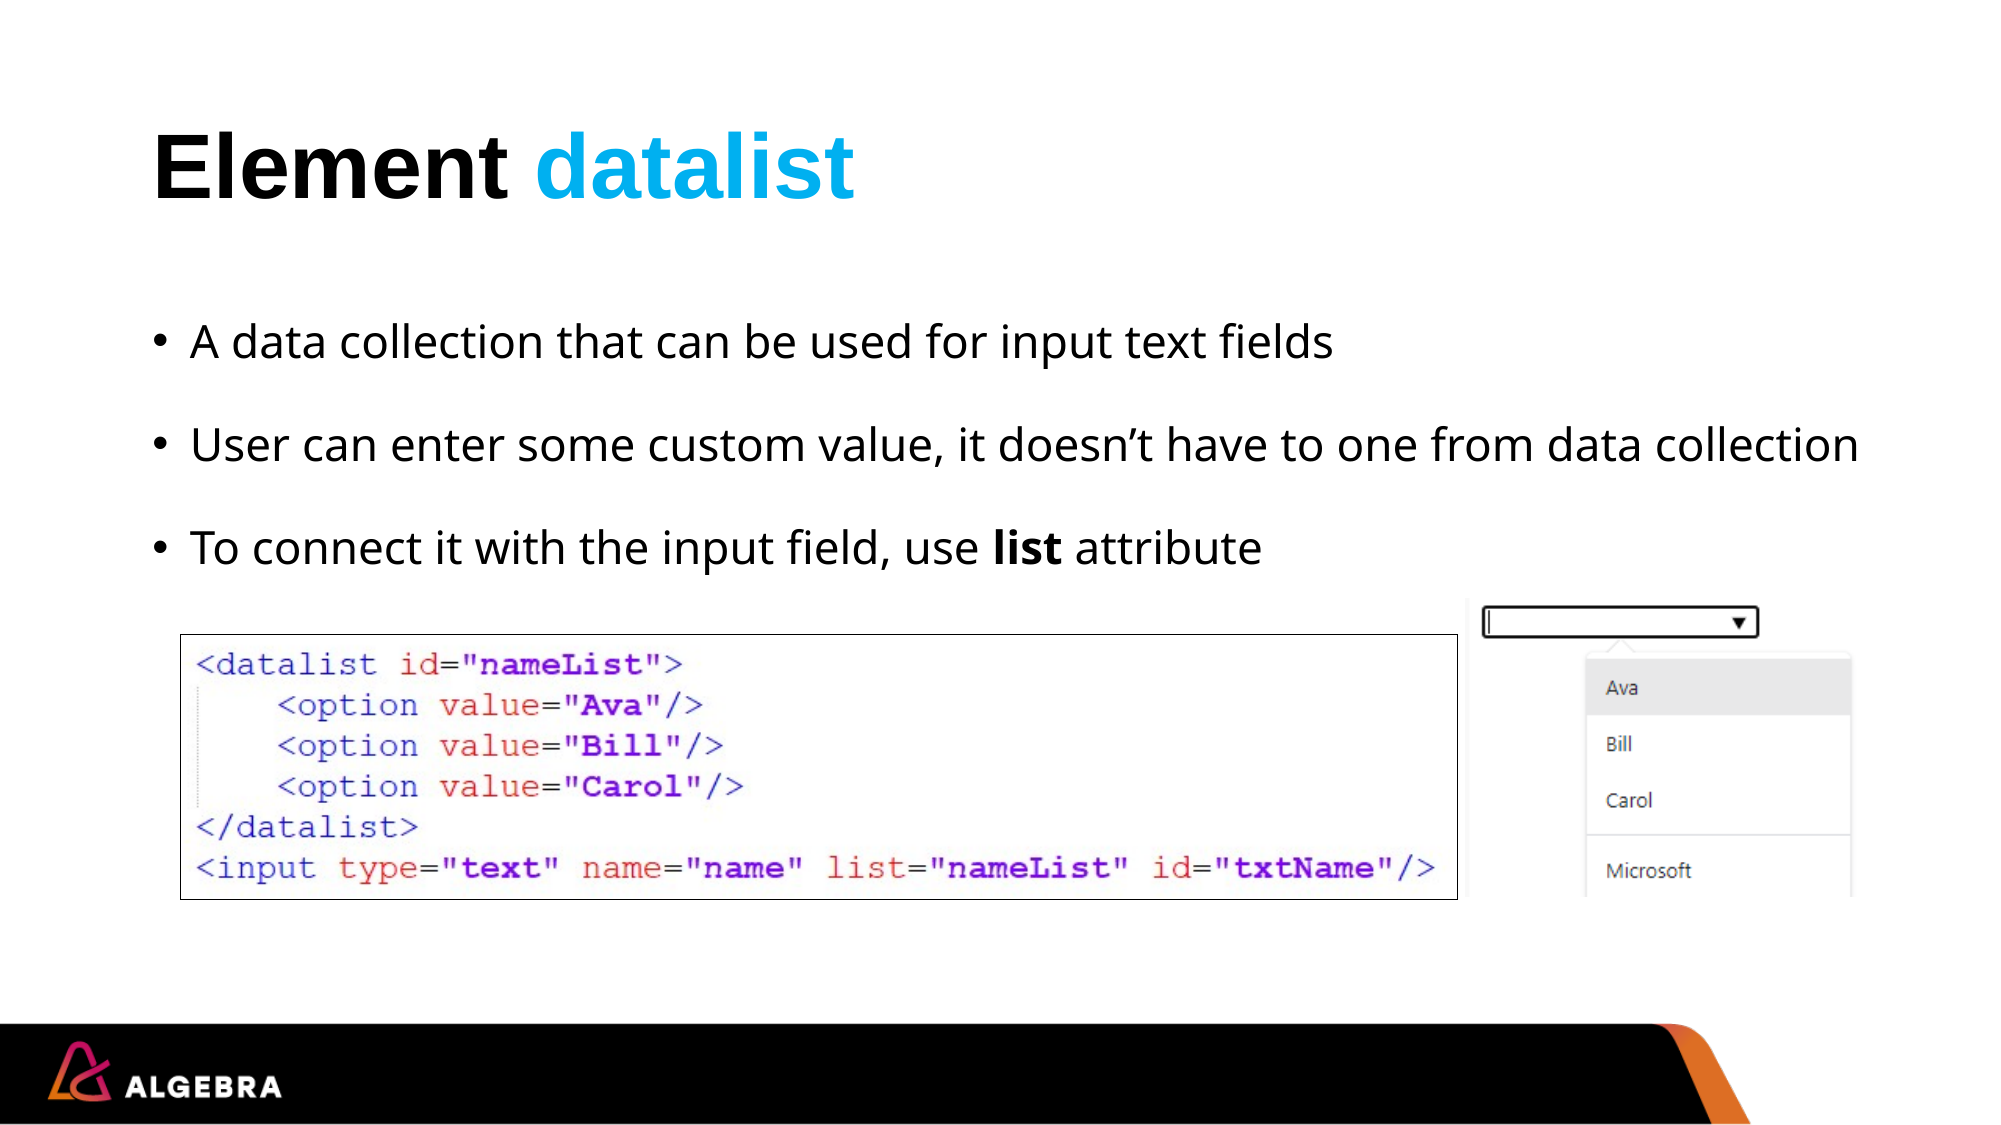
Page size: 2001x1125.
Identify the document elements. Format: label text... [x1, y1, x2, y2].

list A data collection that can be used for input text fields User can enter some custom value, it doesn’t have to one from data collection To connect it with the input field, use list attribute [137, 277, 1877, 992]
title Element datalist [137, 59, 1863, 277]
picture [0, 1023, 1958, 1125]
picture [180, 634, 1458, 900]
picture [1465, 598, 1863, 897]
